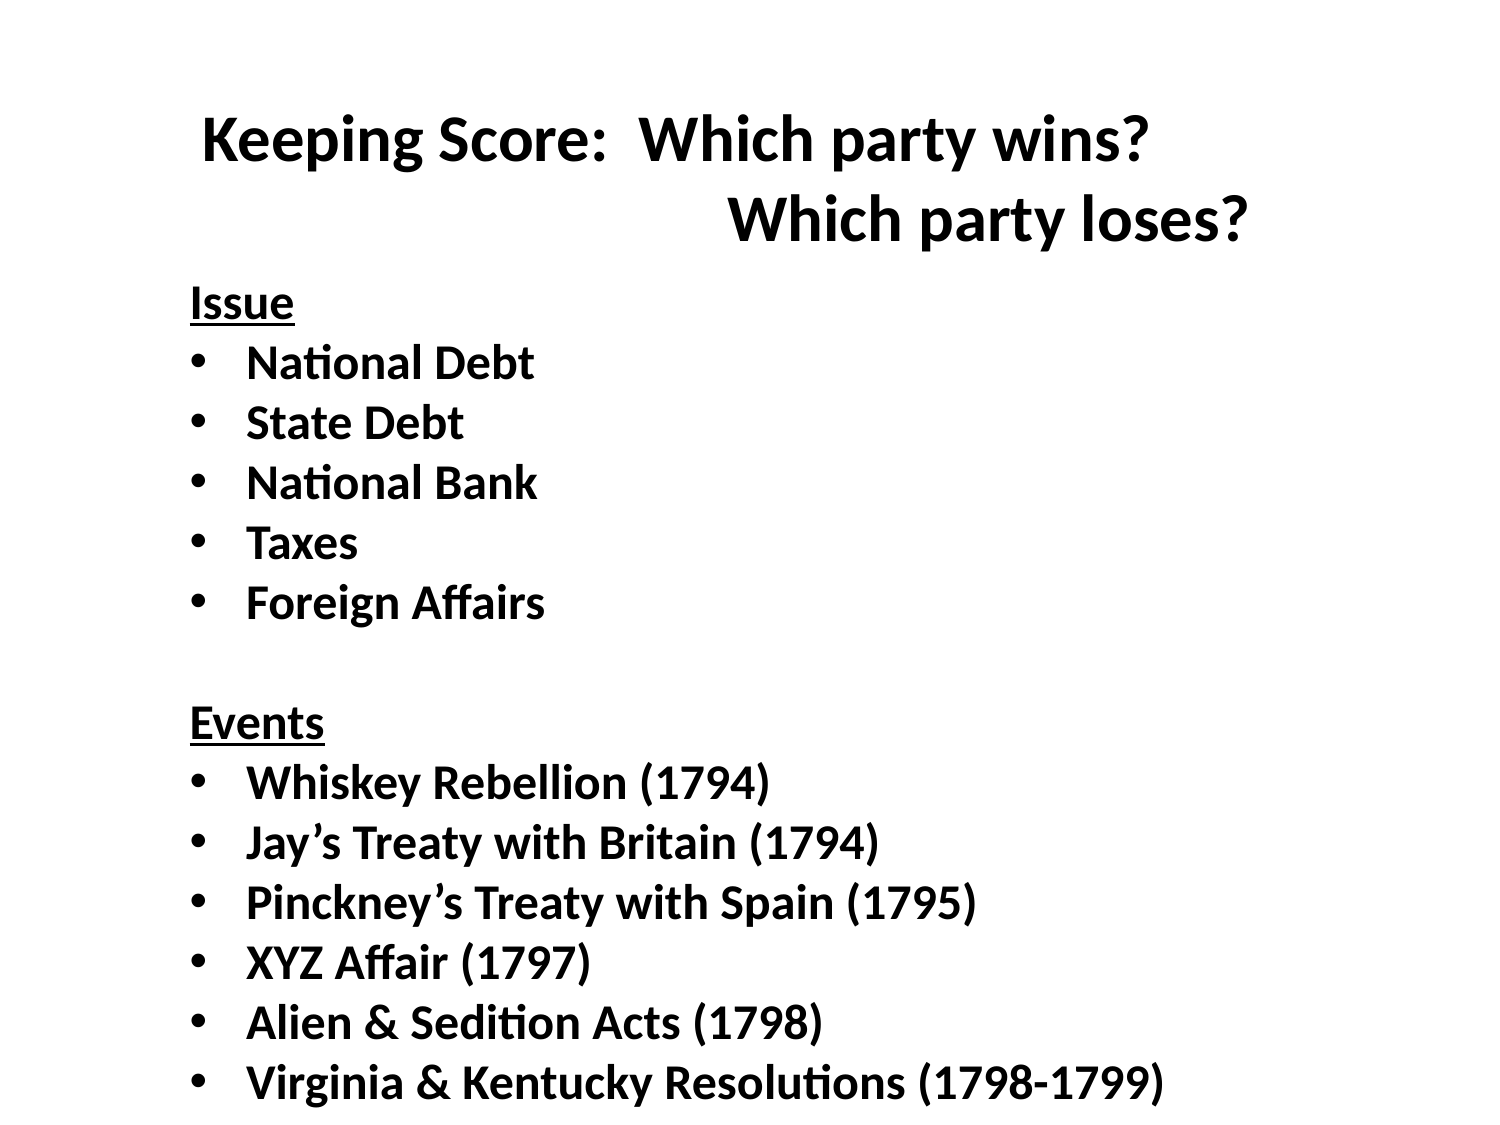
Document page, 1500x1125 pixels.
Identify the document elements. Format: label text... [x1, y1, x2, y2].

text_box Keeping Score: Which party wins? Which party loses? [187, 87, 1388, 262]
text_box Issue National Debt State Debt National Bank Taxes Foreign Affairs Events Whiskey Rebellion (1794) Jay’s Treaty with Britain (1794) Pinckney’s Treaty with Spain (1795) XYZ Affair (1797) Alien & Sedition Acts (1798) Virginia & Kentucky Resolutions (1798-1799) [174, 262, 1388, 1125]
